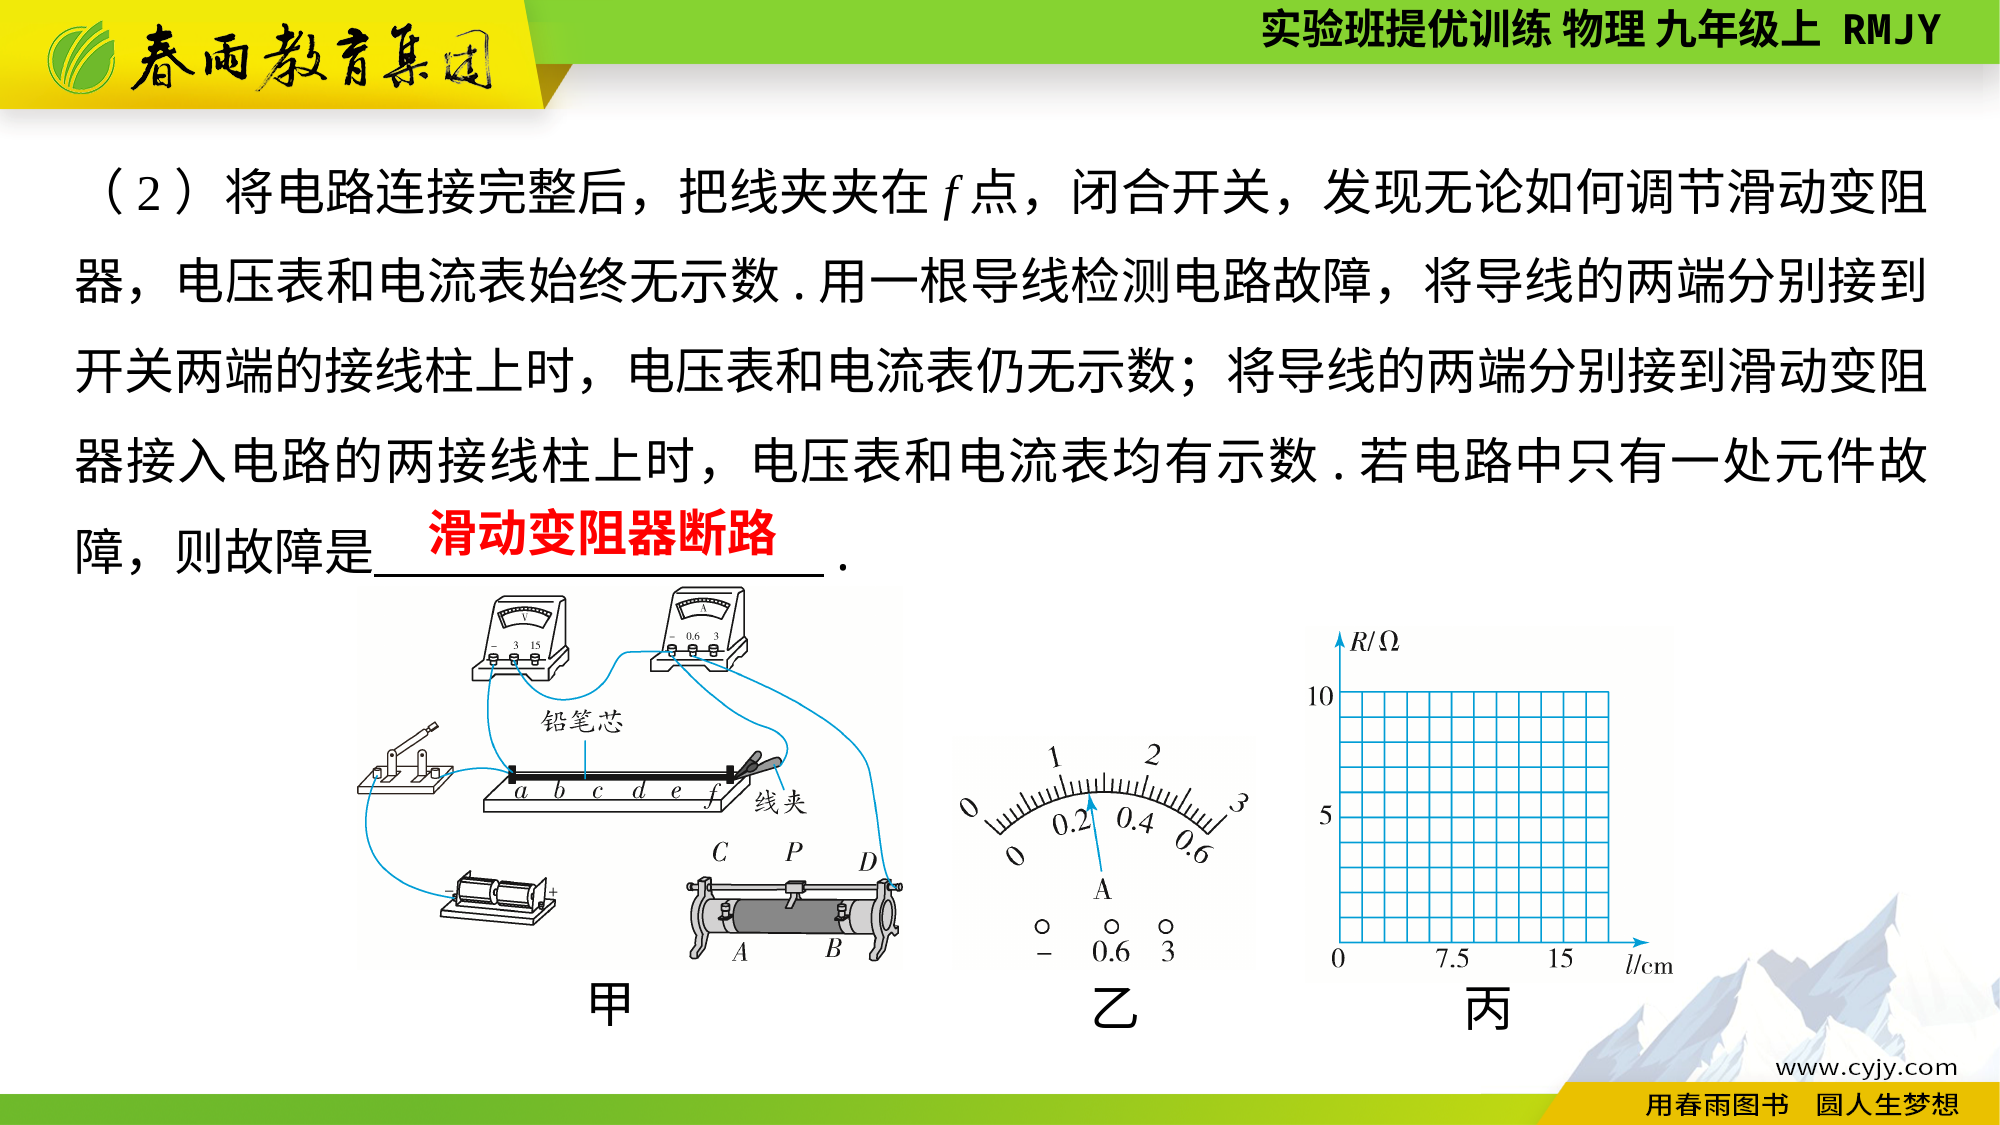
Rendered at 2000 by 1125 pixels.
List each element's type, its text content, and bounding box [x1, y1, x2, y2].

text_box 丙 [1449, 991, 1529, 1045]
text_box 甲 [570, 978, 651, 1040]
list （2）将电路连接完整后，把线夹夹在f点，闭合开关，发现无论如何调节滑动变阻器，电压表和电流表始终无示数.用一根导线检测电路故障，将导线的两端分别接到开关两端的接线柱上时，电压表和电流表仍无示数；将导线的两端分别接到滑动变阻器接入电路的两接线柱上时，电压表和电流表均有示数.若电路中只有一处元件故障，则故障是 . [59, 122, 1944, 581]
text_box 乙 [1075, 978, 1156, 1045]
text_box 滑动变阻器断路 [412, 493, 793, 569]
picture [0, 0, 2000, 1125]
